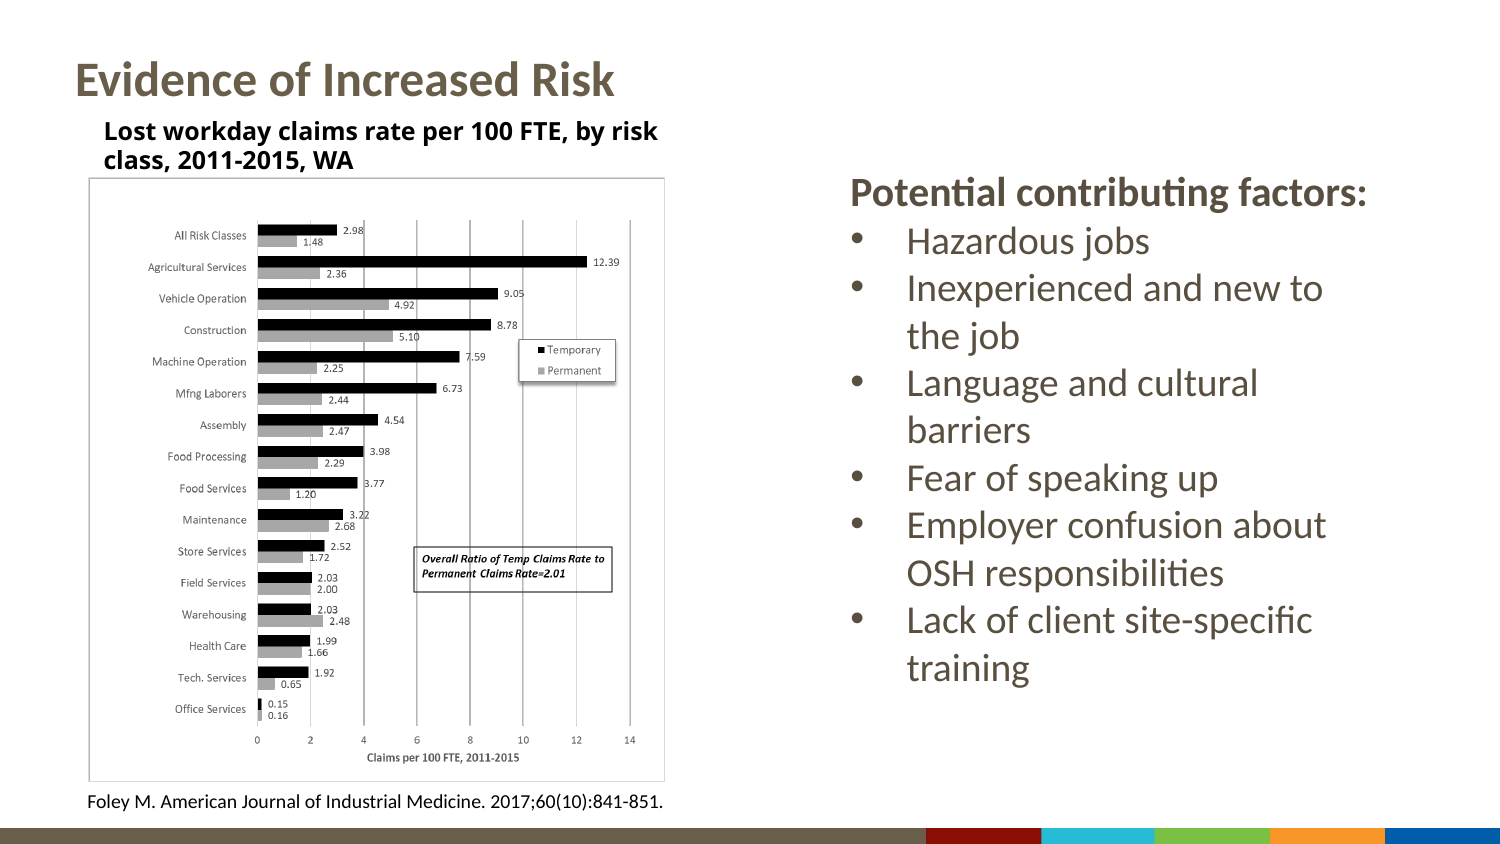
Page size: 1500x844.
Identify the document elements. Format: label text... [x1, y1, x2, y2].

text_box Foley M. American Journal of Industrial Medicine. 2017;60(10):841-851. [72, 781, 787, 820]
picture [0, 828, 1500, 844]
text_box Lost workday claims rate per 100 FTE, by risk class, 2011-2015, WA [88, 107, 745, 183]
picture [88, 176, 665, 782]
text_box Potential contributing factors: Hazardous jobs Inexperienced and new to the job Language and cultural barriers Fear of speaking up Employer confusion about OSH responsibilities Lack of client site-specific training [835, 157, 1399, 697]
title Evidence of Increased Risk [60, 45, 1459, 114]
